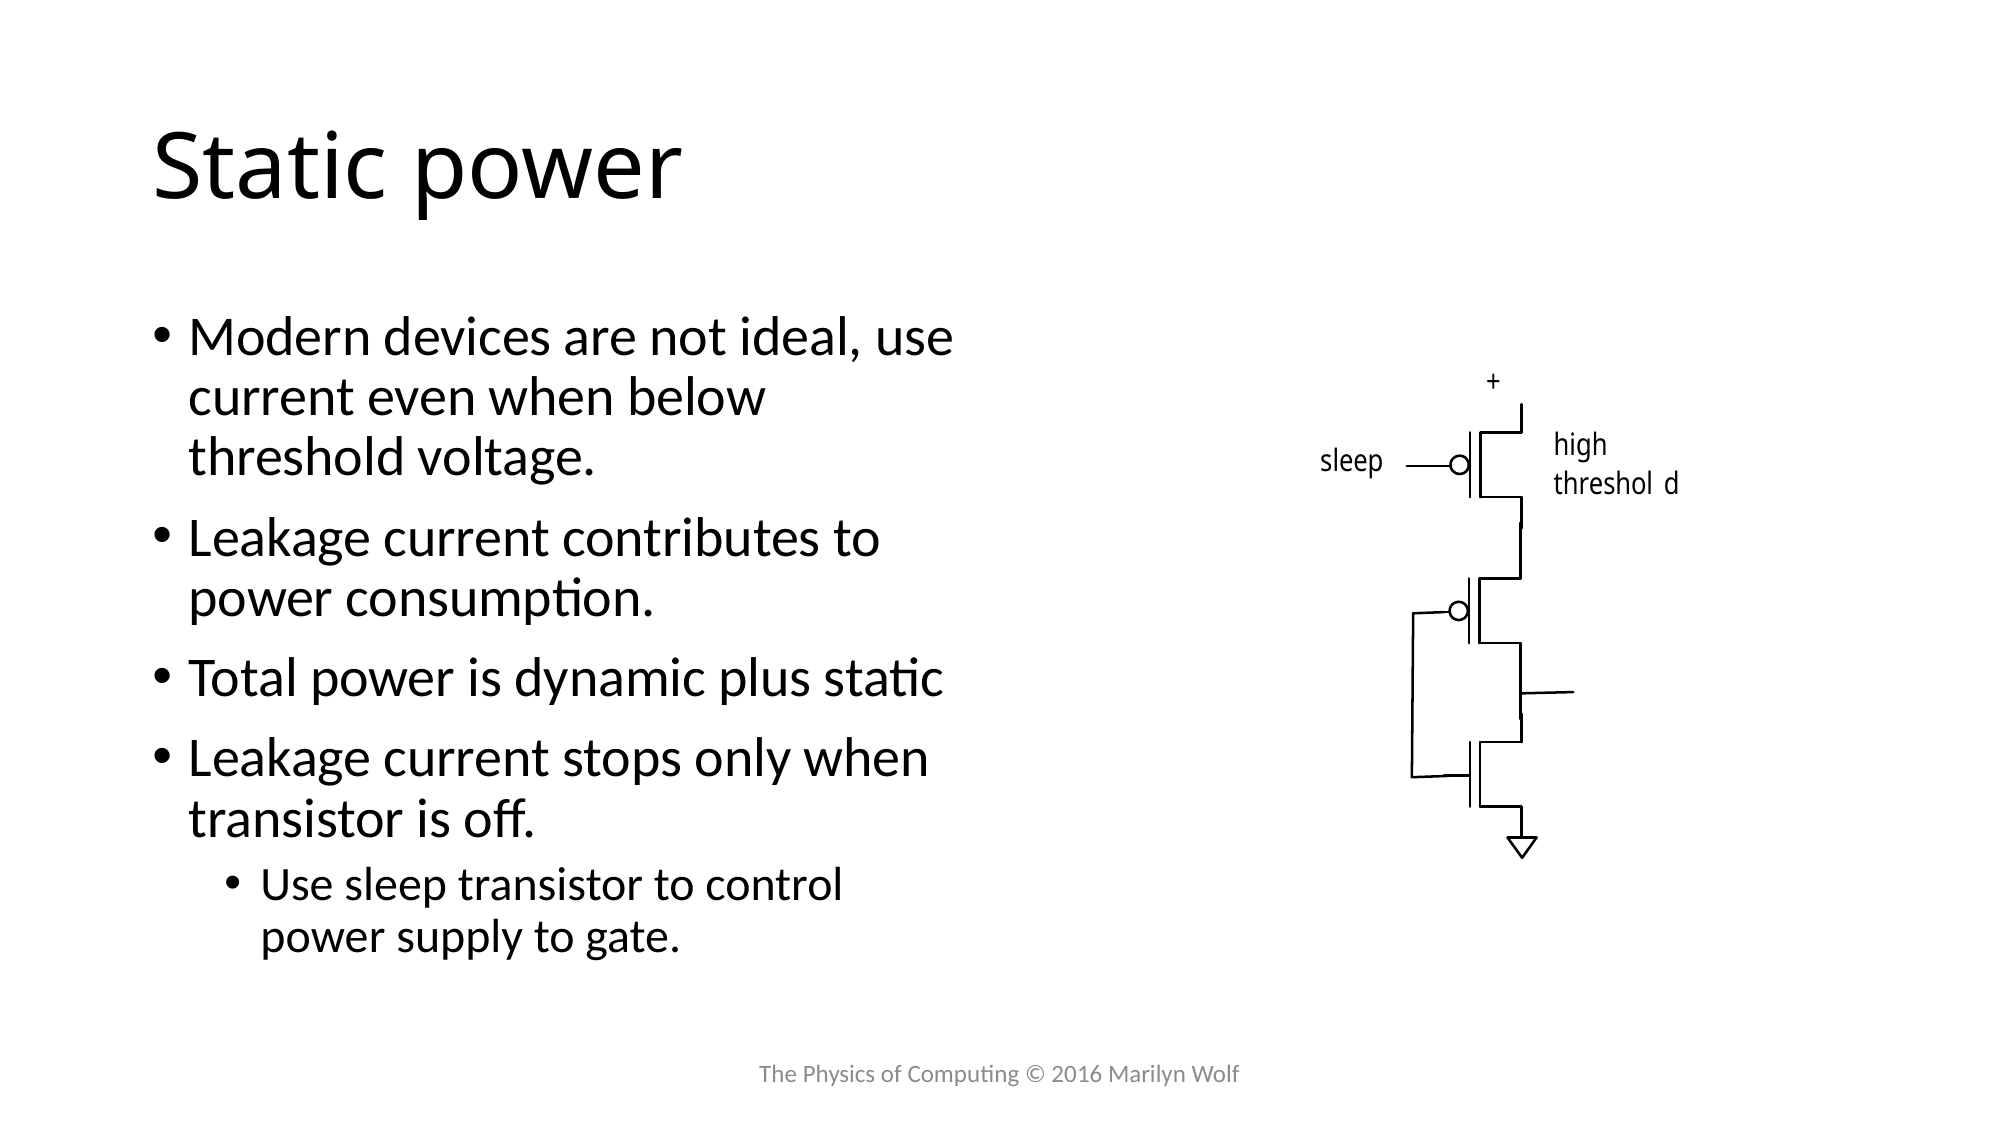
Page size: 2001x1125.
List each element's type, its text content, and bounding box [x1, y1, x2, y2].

footer The Physics of Computing © 2016 Marilyn Wolf [662, 1042, 1338, 1103]
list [1321, 372, 1680, 864]
title Static power [137, 59, 1863, 278]
